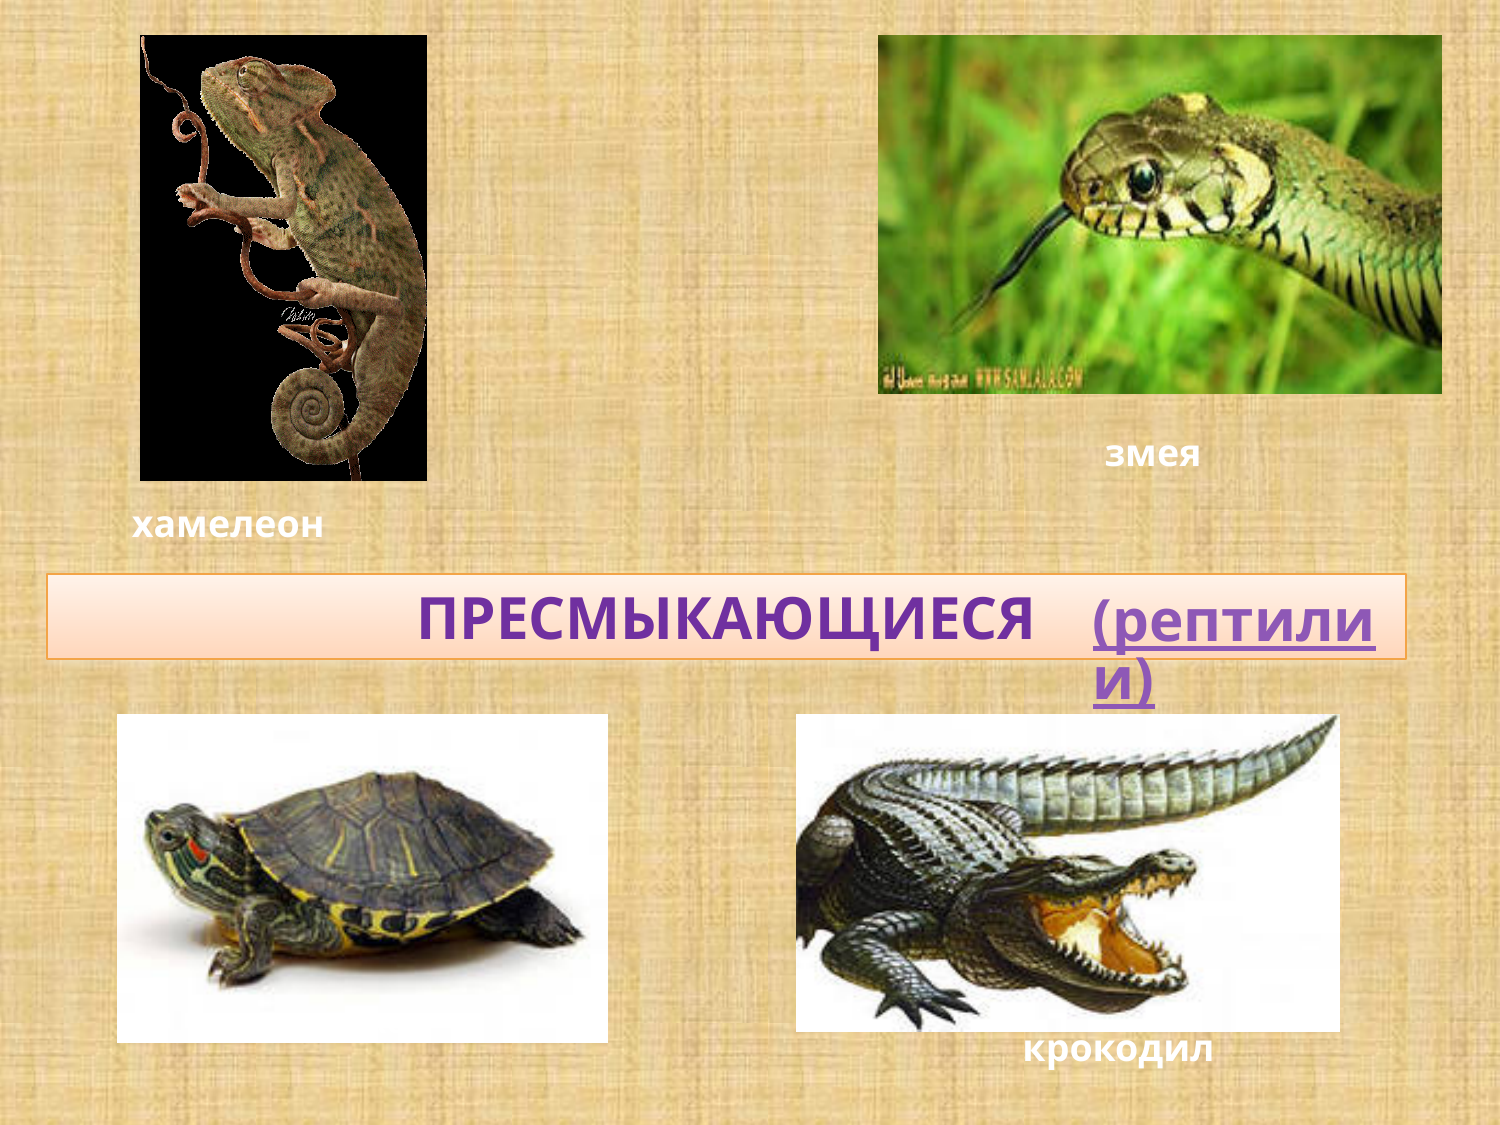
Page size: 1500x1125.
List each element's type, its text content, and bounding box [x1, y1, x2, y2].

text_box черепаха [611, 988, 841, 1048]
text_box крокодил [1007, 1041, 1325, 1077]
text_box (рептилии) [1078, 575, 1407, 670]
text_box змея [1089, 421, 1243, 482]
text_box Пресмыкающиеся [46, 573, 1407, 660]
text_box хамелеон [117, 492, 846, 552]
picture [0, 0, 1500, 1125]
